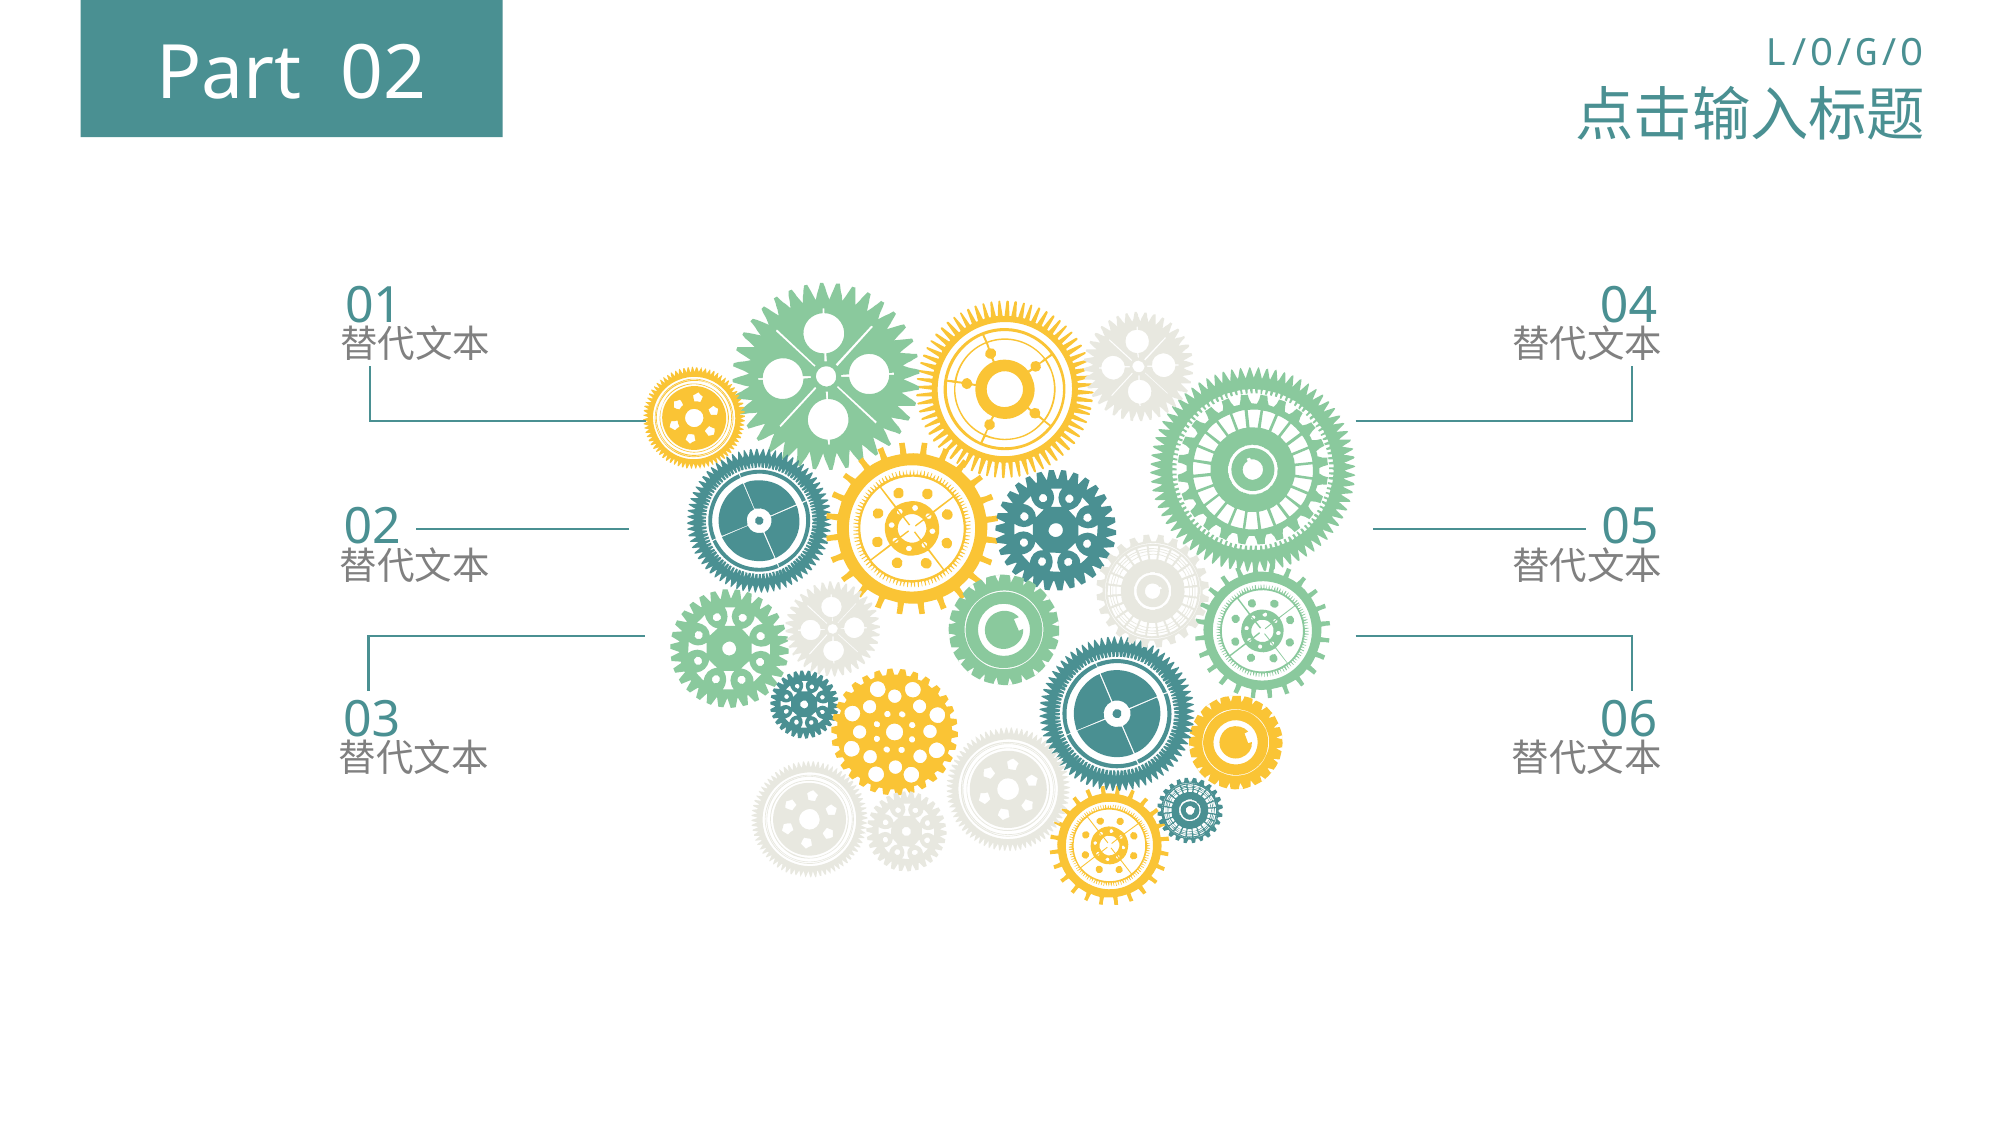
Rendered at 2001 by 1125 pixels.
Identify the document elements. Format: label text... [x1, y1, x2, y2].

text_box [80, 0, 503, 138]
text_box L/O/G/O [1730, 21, 1938, 70]
text_box 点击输入标题 [1537, 70, 1940, 155]
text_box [324, 264, 1677, 905]
